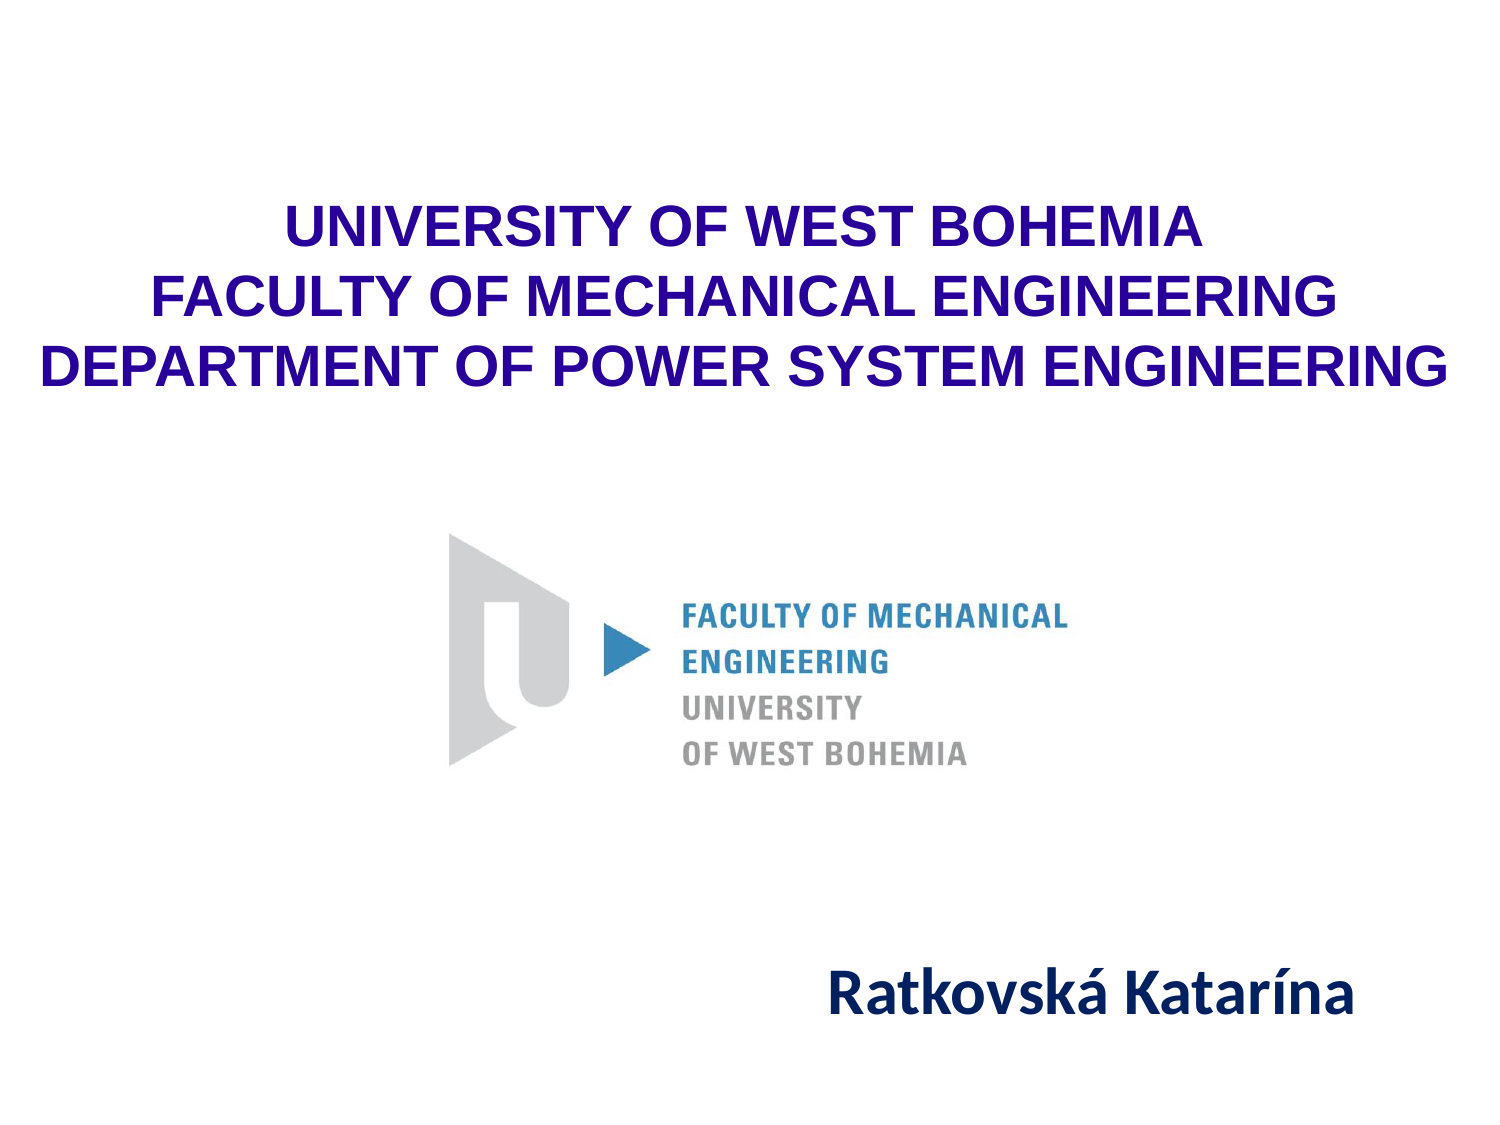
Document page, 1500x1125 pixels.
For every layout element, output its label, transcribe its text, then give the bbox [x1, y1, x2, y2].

subtitle Ratkovská Katarína [714, 940, 1471, 1058]
title UNIVERSITY OF WEST BOHEMIA FACULTY OF MECHANICAL ENGINEERING DEPARTMENT OF POWER SYSTEM ENGINEERING [0, 172, 1495, 414]
picture [395, 479, 1170, 873]
